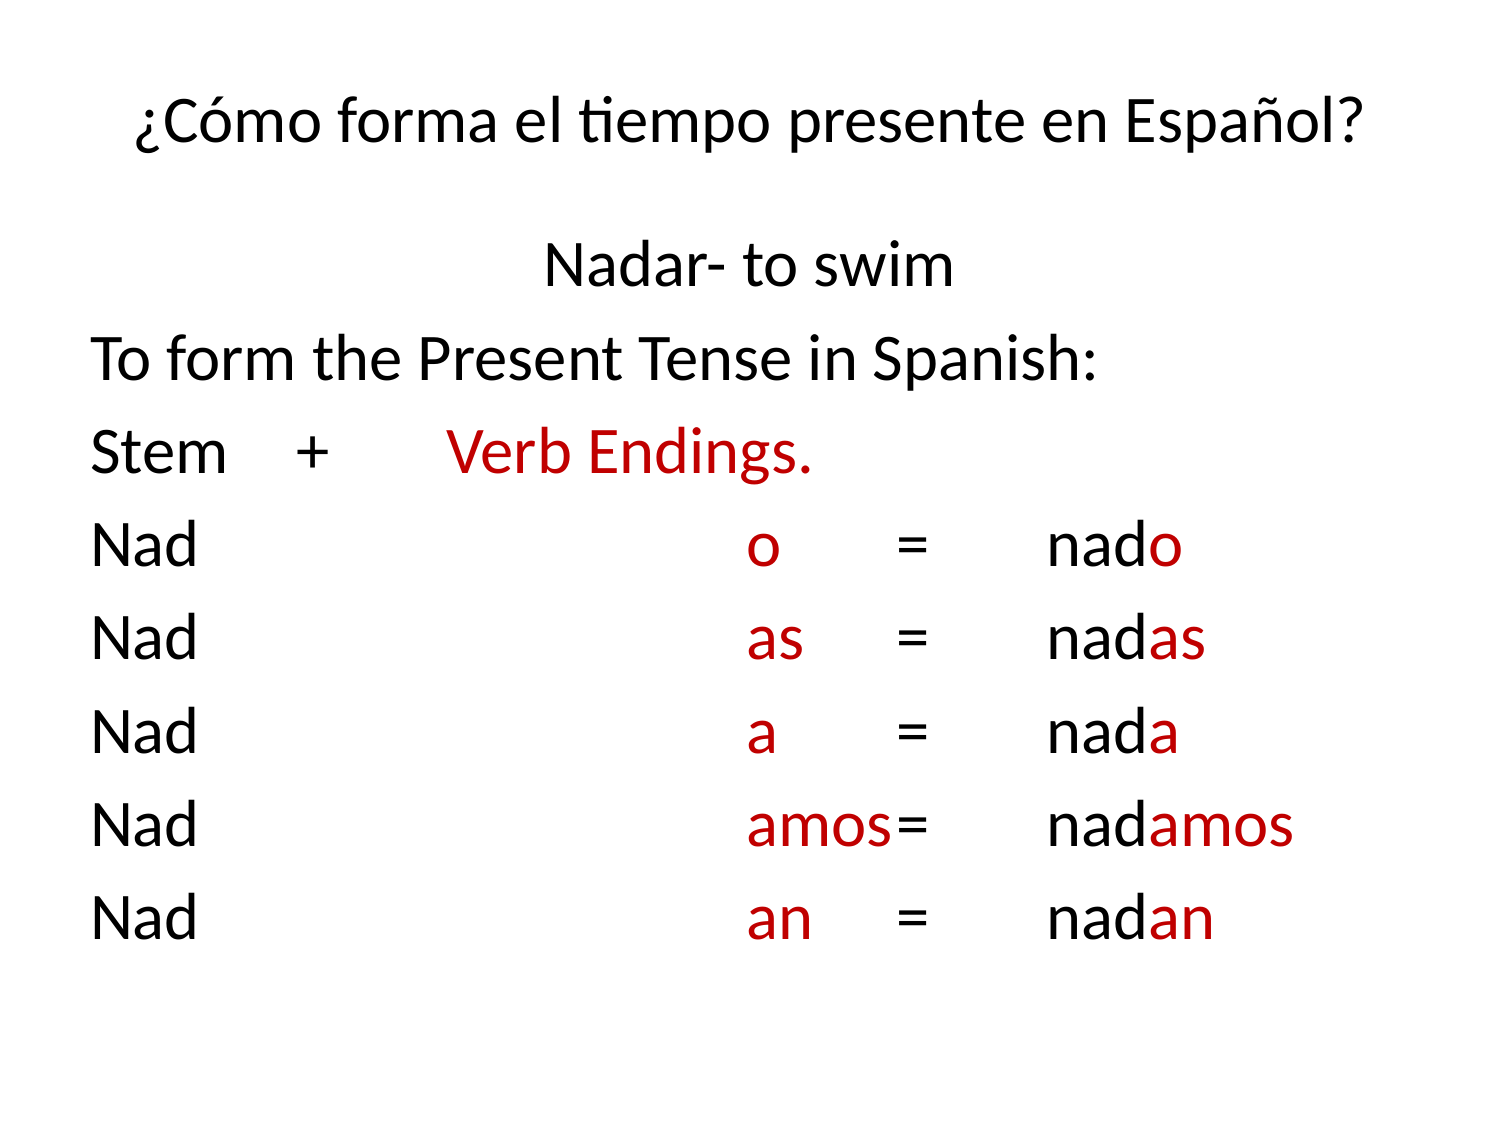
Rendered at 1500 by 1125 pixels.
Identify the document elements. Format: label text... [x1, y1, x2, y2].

title ¿Cómo forma el tiempo presente en Español? [75, 45, 1425, 188]
list Nadar- to swim To form the Present Tense in Spanish: Stem + Verb Endings. Nad o = nado Nad as = nadas Nad a = nada Nad amos = nadamos Nad an = nadan [75, 212, 1425, 1005]
